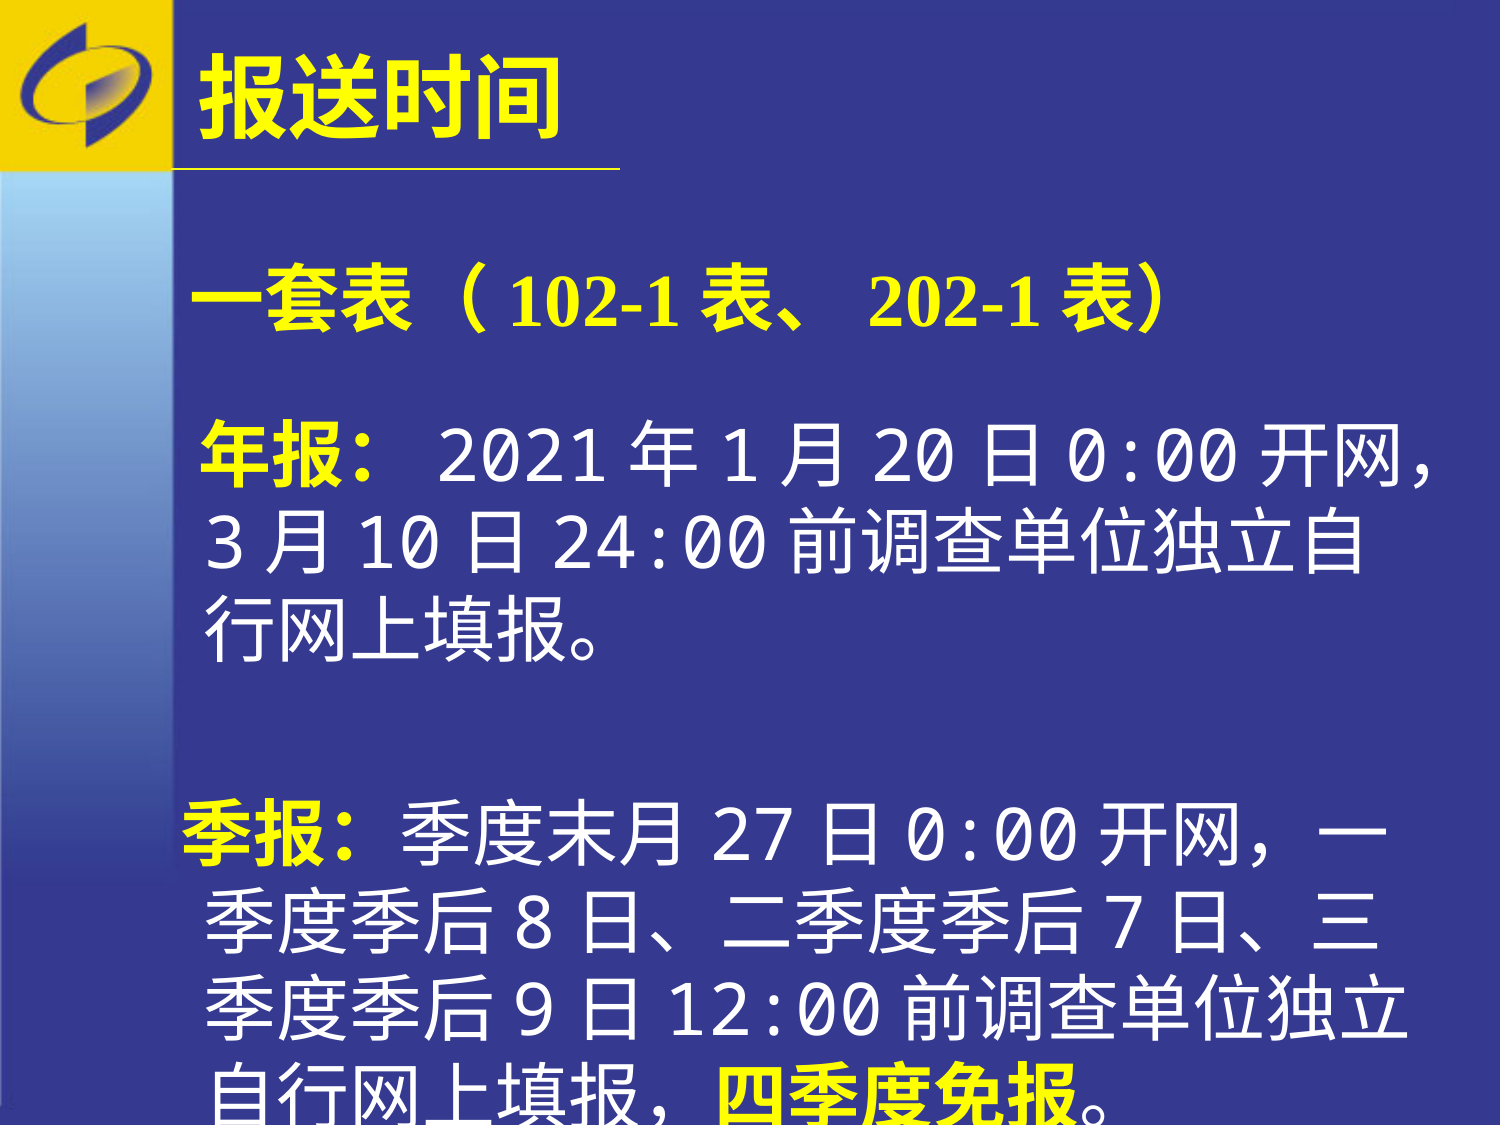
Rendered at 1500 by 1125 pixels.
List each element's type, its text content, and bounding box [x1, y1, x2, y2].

picture [0, 0, 1500, 1125]
text_box 一套表（102-1表、202-1表） [174, 244, 1260, 350]
text_box 报送时间 [183, 42, 946, 147]
list 年报：2021年1月20日0:00开网，3月10日24:00前调查单位独立自行网上填报。 季报：季度末月27日0:00开网，一季度季后8日、二季度季后7日、三季度季后9日12:00前调查单位独立自行网上填报，四季度免报。 [132, 398, 1448, 1075]
